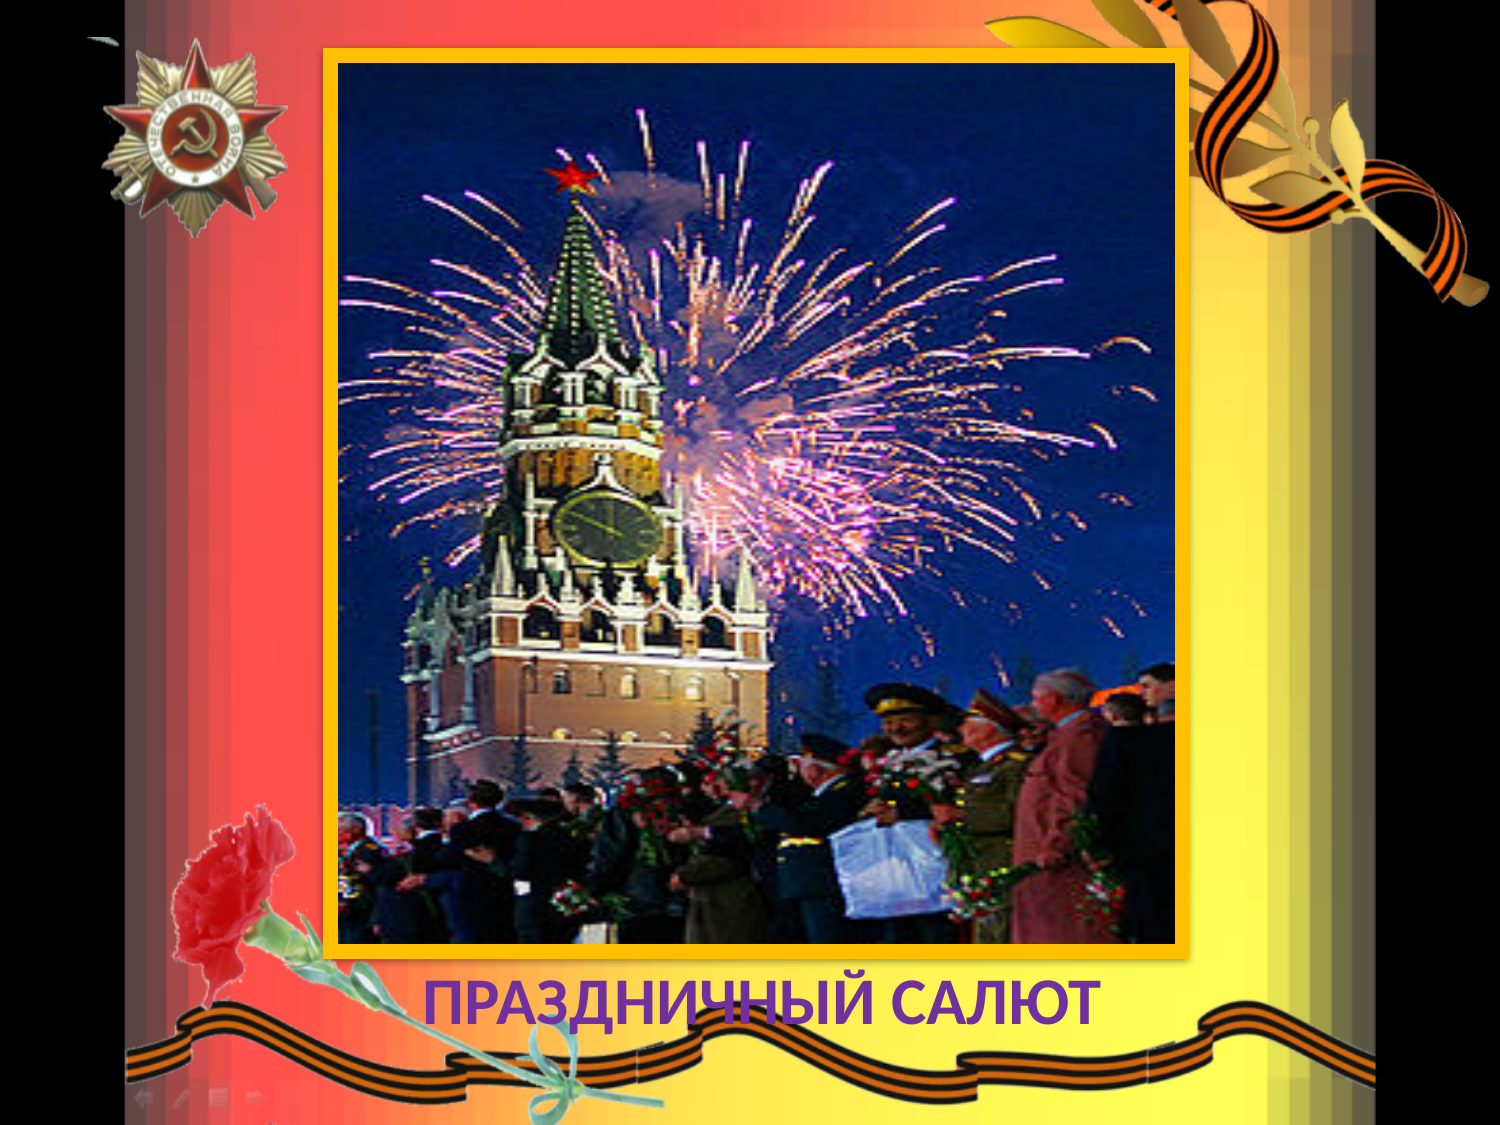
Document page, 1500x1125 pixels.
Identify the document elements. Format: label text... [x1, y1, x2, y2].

picture [0, 0, 1500, 1125]
subtitle ПРАЗДНИЧНЫЙ САЛЮТ [237, 950, 1288, 1100]
